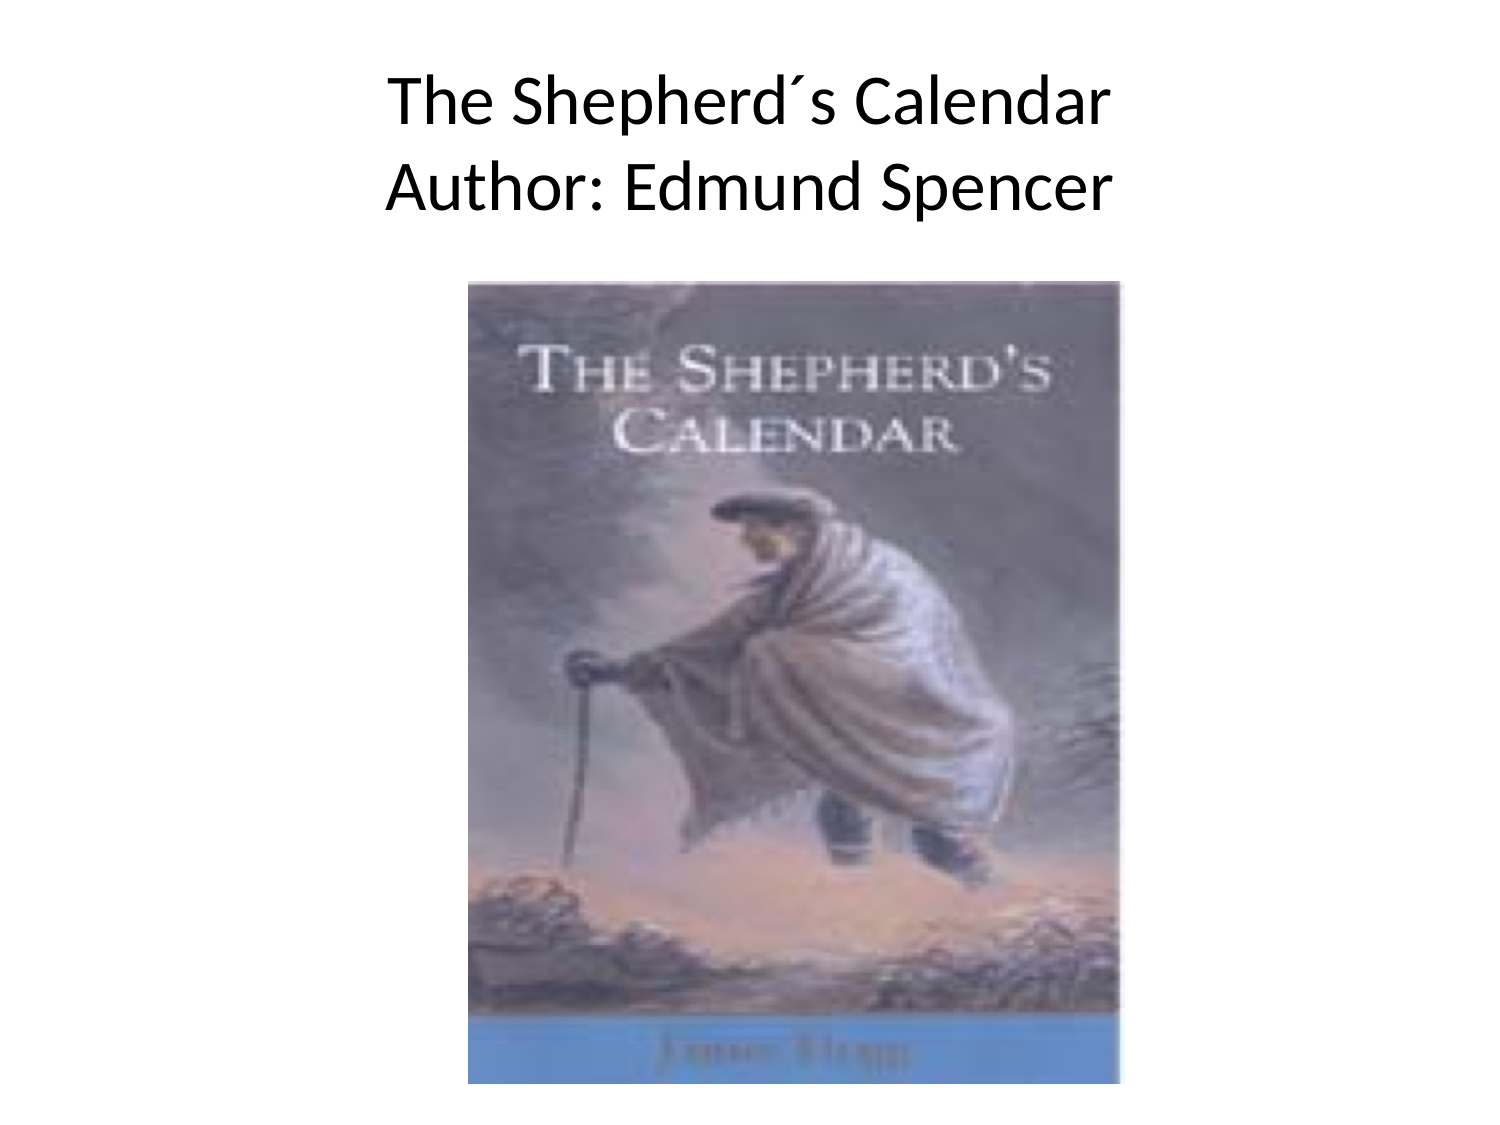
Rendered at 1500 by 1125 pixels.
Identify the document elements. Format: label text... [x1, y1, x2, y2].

picture [468, 280, 1126, 1085]
title The Shepherd´s Calendar Author: Edmund Spencer [75, 45, 1425, 233]
